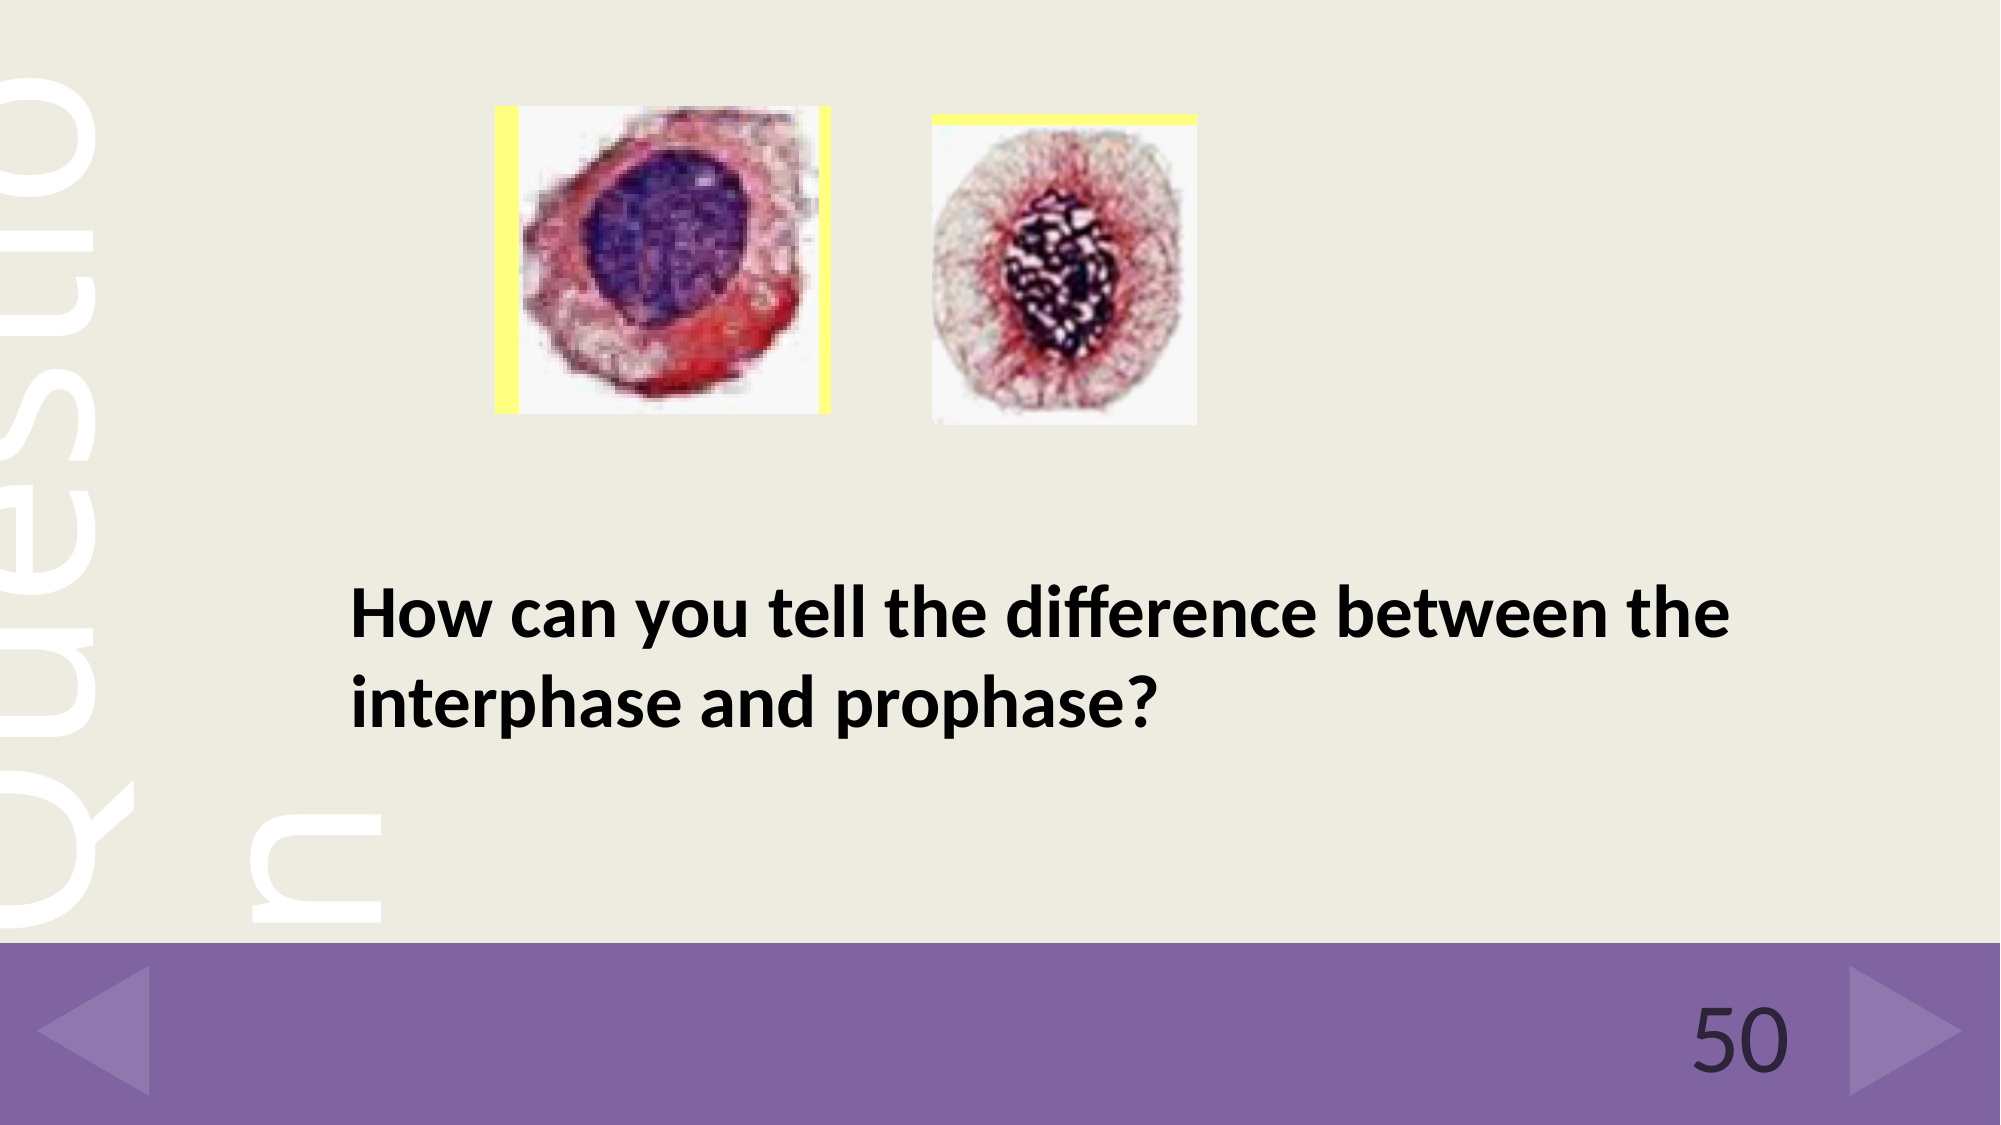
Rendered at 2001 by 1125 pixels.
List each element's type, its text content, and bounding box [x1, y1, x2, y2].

list How can you tell the difference between the interphase and prophase? [335, 488, 1793, 817]
picture [931, 114, 1197, 425]
picture [495, 105, 831, 414]
list 50 [1494, 967, 1806, 1097]
